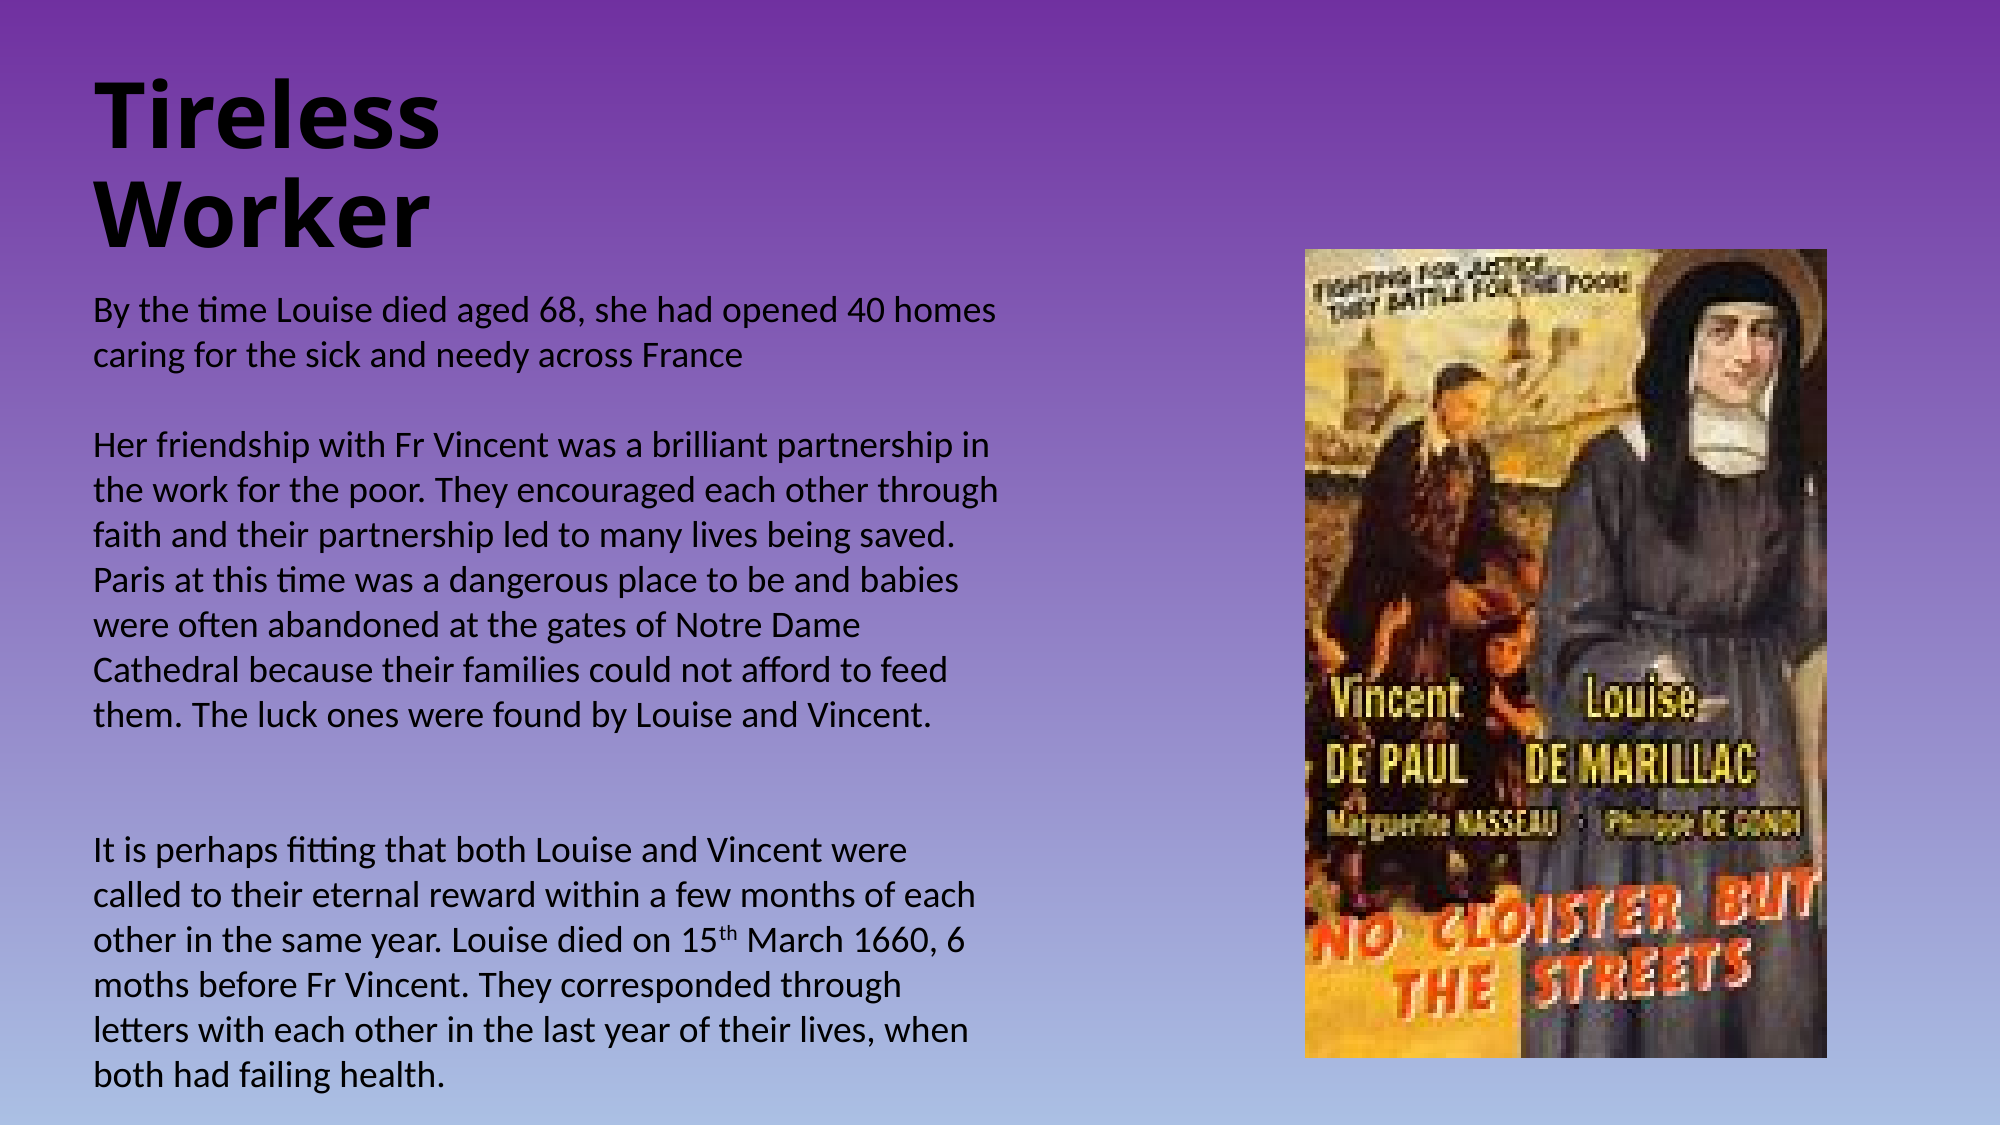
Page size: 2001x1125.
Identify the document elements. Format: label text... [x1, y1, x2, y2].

picture [1305, 249, 1827, 1058]
text_box By the time Louise died aged 68, she had opened 40 homes caring for the sick and needy across France Her friendship with Fr Vincent was a brilliant partnership in the work for the poor. They encouraged each other through faith and their partnership led to many lives being saved. Paris at this time was a dangerous place to be and babies were often abandoned at the gates of Notre Dame Cathedral because their families could not afford to feed them. The luck ones were found by Louise and Vincent. It is perhaps fitting that both Louise and Vincent were called to their eternal reward within a few months of each other in the same year. Louise died on 15th March 1660, 6 moths before Fr Vincent. They corresponded through letters with each other in the last year of their lives, when both had failing health. [78, 277, 1018, 1125]
title Tireless Worker [78, 59, 739, 277]
